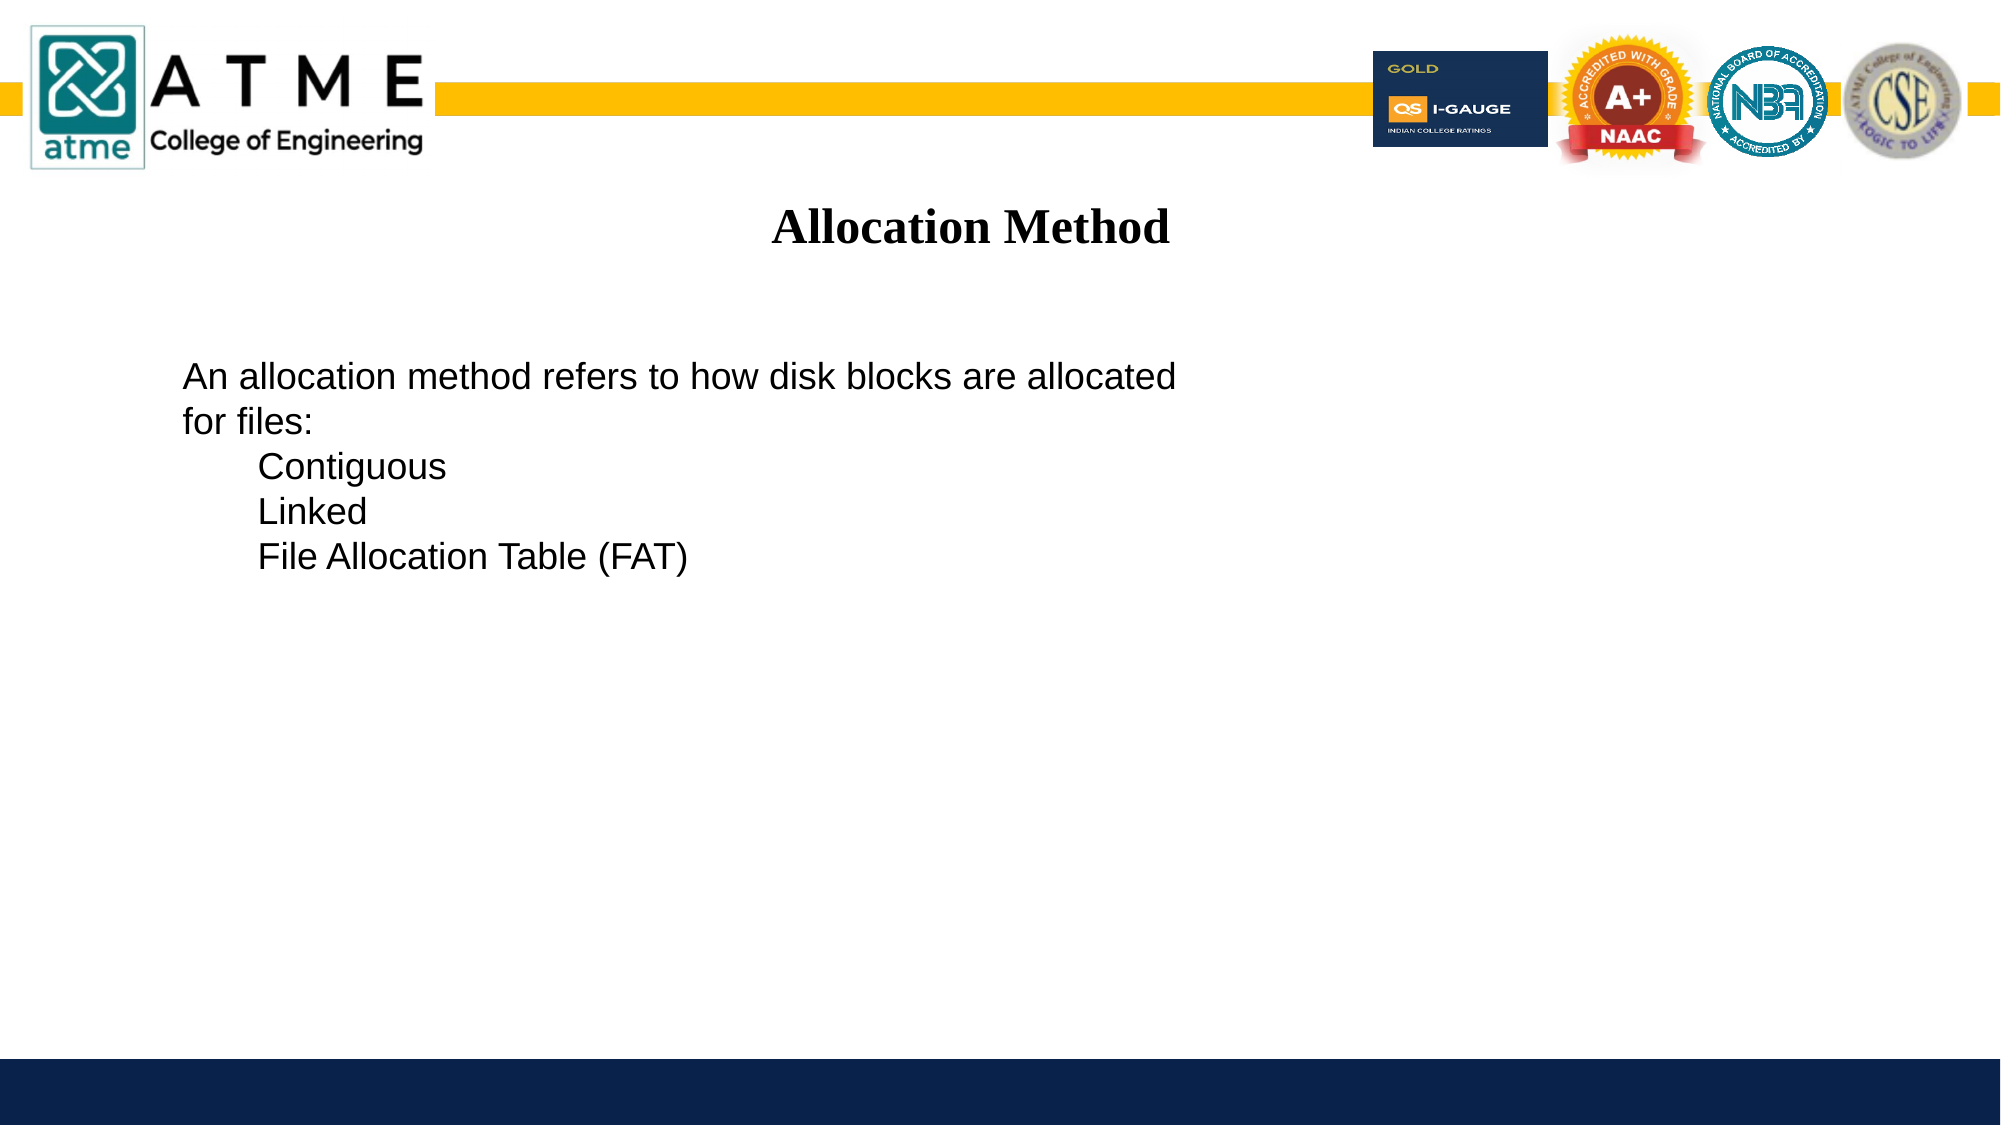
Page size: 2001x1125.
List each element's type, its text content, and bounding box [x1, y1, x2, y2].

list An allocation method refers to how disk blocks are allocated for files: Contiguous Linked File Allocation Table (FAT) [167, 344, 1226, 1066]
title Allocation Method [756, 186, 2000, 286]
picture [0, 1059, 2001, 1125]
picture [1373, 20, 1828, 180]
picture [1840, 26, 1968, 176]
picture [22, 15, 435, 178]
